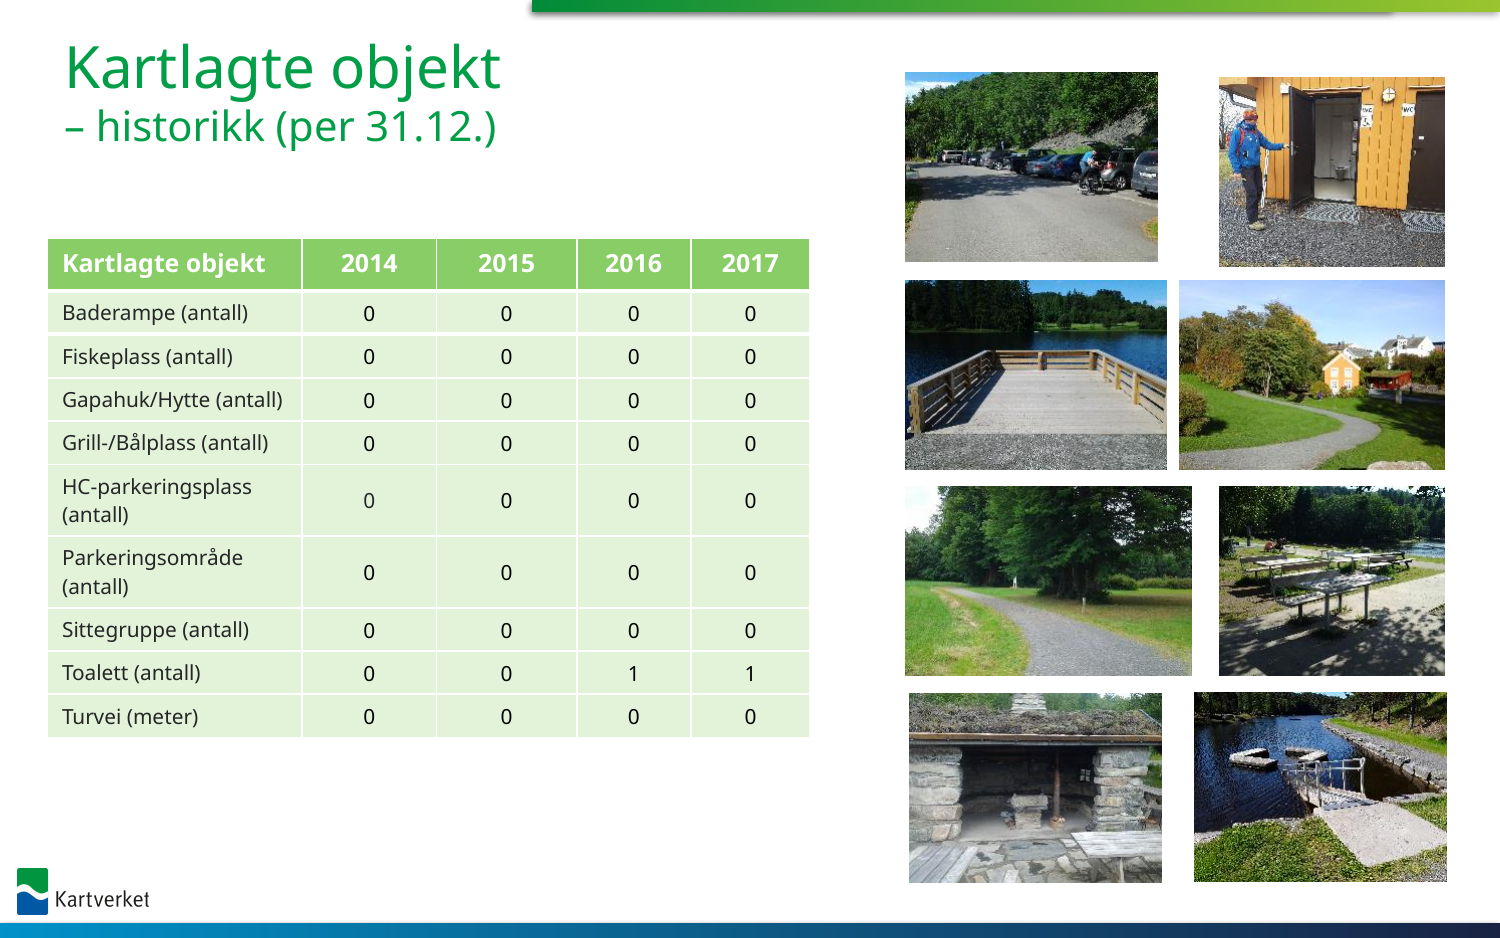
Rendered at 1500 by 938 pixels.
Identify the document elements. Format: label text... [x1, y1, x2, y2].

table_cell 0 [437, 537, 576, 607]
table_header 2016 [578, 239, 690, 289]
table_cell 0 [437, 379, 576, 420]
picture [905, 486, 1193, 676]
table_cell 0 [692, 336, 809, 377]
table_cell 0 [303, 422, 436, 464]
table_cell 0 [692, 537, 809, 607]
table_cell Gapahuk/Hytte (antall) [48, 379, 301, 420]
table_cell 0 [303, 293, 436, 332]
picture [905, 280, 1167, 470]
table_cell 0 [692, 422, 809, 464]
table_cell HC-parkeringsplass (antall) [48, 465, 301, 535]
table_cell 0 [303, 537, 436, 607]
table_cell 0 [578, 422, 690, 464]
table_cell Toalett (antall) [48, 652, 301, 693]
table_header 2017 [692, 239, 809, 289]
table_cell 0 [437, 422, 576, 464]
table_cell Turvei (meter) [48, 695, 301, 737]
table_cell Baderampe (antall) [48, 293, 301, 332]
picture [1219, 486, 1445, 676]
table_cell Sittegruppe (antall) [48, 609, 301, 650]
table_cell 0 [437, 293, 576, 332]
picture [1194, 692, 1448, 882]
table_cell 0 [303, 379, 436, 420]
text_box Kartlagte objekt – historikk (per 31.12.) [49, 14, 1431, 158]
table_header 2015 [437, 239, 576, 289]
table_header Kartlagte objekt [48, 239, 301, 289]
table_cell Fiskeplass (antall) [48, 336, 301, 377]
table_cell 0 [578, 336, 690, 377]
table_cell 0 [437, 336, 576, 377]
picture [1179, 280, 1445, 470]
table_cell Parkeringsområde (antall) [48, 537, 301, 607]
table_cell 0 [303, 609, 436, 650]
table_cell 0 [437, 609, 576, 650]
table_cell 0 [578, 293, 690, 332]
table_cell 1 [578, 652, 690, 693]
table_cell 0 [578, 379, 690, 420]
table_cell 0 [303, 336, 436, 377]
table_cell 0 [303, 465, 436, 535]
table_cell 0 [692, 465, 809, 535]
table_cell 1 [692, 652, 809, 693]
table_cell 0 [692, 695, 809, 737]
table_cell 0 [303, 652, 436, 693]
table_cell 0 [578, 465, 690, 535]
picture [1219, 77, 1445, 267]
table_cell 0 [437, 695, 576, 737]
table_cell 0 [578, 695, 690, 737]
table_cell 0 [692, 379, 809, 420]
table_cell 0 [303, 695, 436, 737]
picture [909, 693, 1163, 884]
picture [905, 72, 1158, 262]
table_cell 0 [692, 609, 809, 650]
table_cell 0 [578, 537, 690, 607]
table_cell 0 [692, 293, 809, 332]
table_cell 0 [437, 652, 576, 693]
table_cell 0 [437, 465, 576, 535]
table_cell 0 [578, 609, 690, 650]
table_cell Grill-/Bålplass (antall) [48, 422, 301, 464]
table_header 2014 [303, 239, 436, 289]
